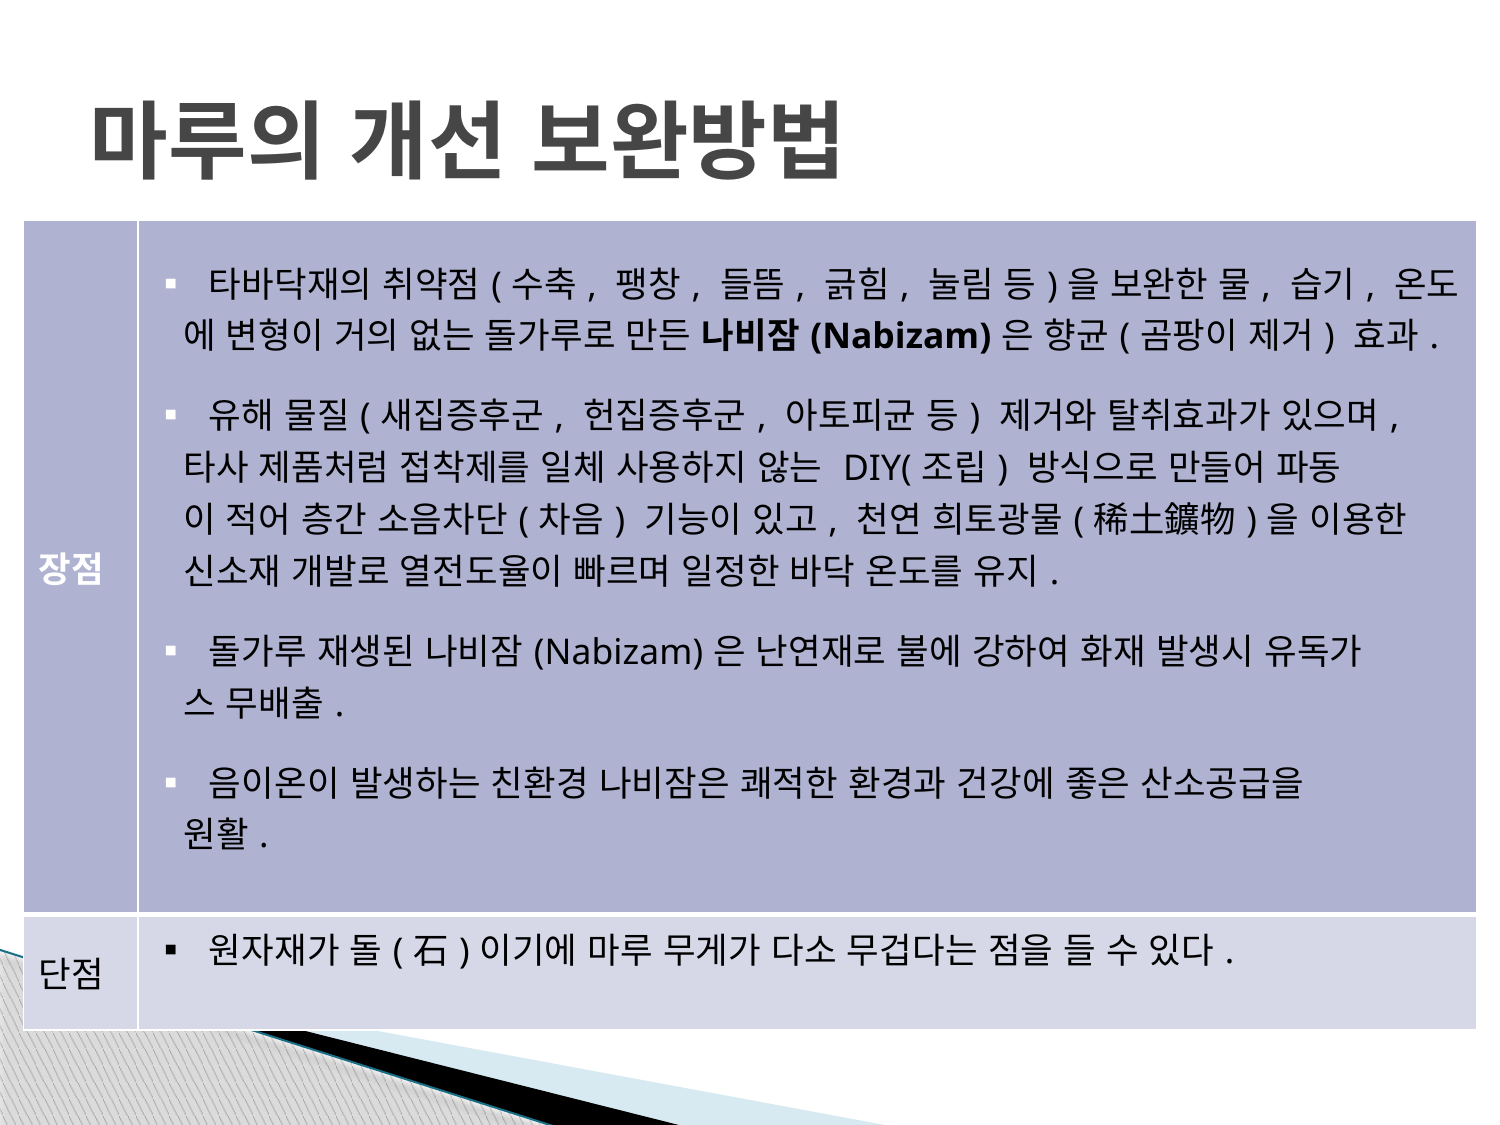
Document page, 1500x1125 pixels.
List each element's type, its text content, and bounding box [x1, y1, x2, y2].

table_cell ▪ 원자재가 돌(石)이기에 마루 무게가 다소 무겁다는 점을 들 수 있다. [139, 917, 1476, 1029]
table_cell 단점 [24, 917, 137, 1029]
table_header 장점 [24, 221, 137, 912]
table_header ▪ 타바닥재의 취약점(수축, 팽창, 들뜸, 긁힘, 눌림 등)을 보완한 물, 습기, 온도 에 변형이 거의 없는 돌가루로 만든 나비잠(Nabizam)은 향균(곰팡이 제거) 효과. ▪ 유해 물질(새집증후군, 헌집증후군, 아토피균 등) 제거와 탈취효과가 있으며, 타사 제품처럼 접착제를 일체 사용하지 않는 DIY(조립) 방식으로 만들어 파동 이 적어 층간 소음차단(차음) 기능이 있고, 천연 희토광물(稀土鑛物)을 이용한 신소재 개발로 열전도율이 빠르며 일정한 바닥 온도를 유지. ▪ 돌가루 재생된 나비잠(Nabizam)은 난연재로 불에 강하여 화재 발생시 유독가 스 무배출. ▪ 음이온이 발생하는 친환경 나비잠은 쾌적한 환경과 건강에 좋은 산소공급을 원활. [139, 221, 1476, 912]
title 마루의 개선 보완방법 [75, 45, 1425, 233]
